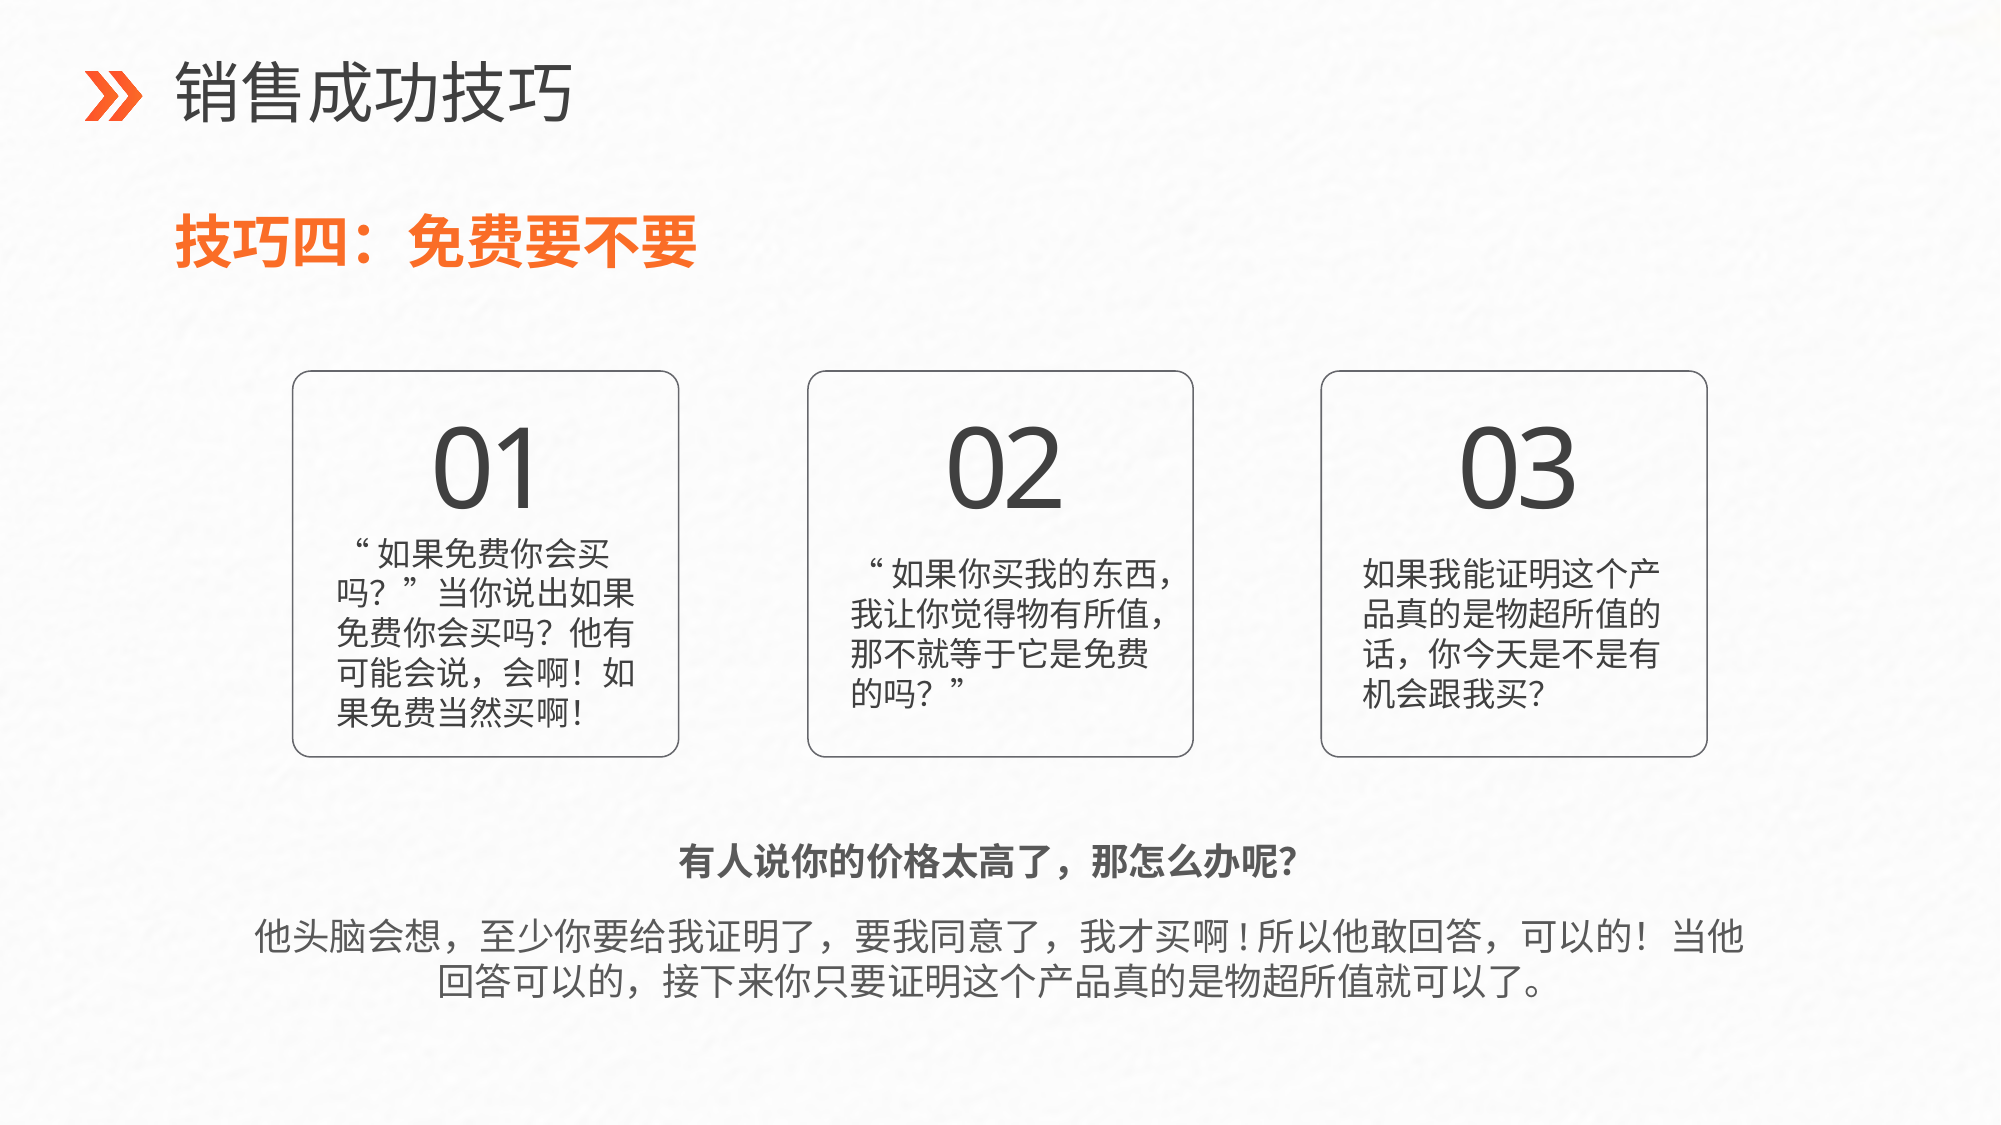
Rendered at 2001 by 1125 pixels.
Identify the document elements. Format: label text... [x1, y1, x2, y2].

text_box 0 [1457, 395, 1516, 531]
text_box [292, 370, 679, 757]
text_box [807, 370, 1194, 757]
text_box 2 [1002, 395, 1068, 531]
text_box 0 [944, 395, 1002, 531]
text_box “如果免费你会买吗？”当你说出如果免费你会买吗？他有可能会说，会啊！如果免费当然买啊！ [321, 525, 682, 740]
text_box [84, 71, 143, 121]
text_box 销售成功技巧 [158, 43, 590, 139]
text_box 1 [488, 395, 554, 525]
text_box [1321, 370, 1708, 757]
text_box 他头脑会想，至少你要给我证明了，要我同意了，我才买啊!所以他敢回答，可以的！当他回答可以的，接下来你只要证明这个产品真的是物超所值就可以了。 [236, 905, 1764, 1011]
text_box 技巧四：免费要不要 [160, 197, 715, 283]
text_box 有人说你的价格太高了，那怎么办呢？ [547, 830, 1448, 891]
text_box “如果你买我的东西，我让你觉得物有所值，那不就等于它是免费的吗？” [835, 545, 1179, 720]
text_box 0 [430, 395, 488, 525]
text_box 3 [1516, 395, 1582, 531]
text_box 如果我能证明这个产品真的是物超所值的话，你今天是不是有机会跟我买？ [1347, 545, 1689, 720]
